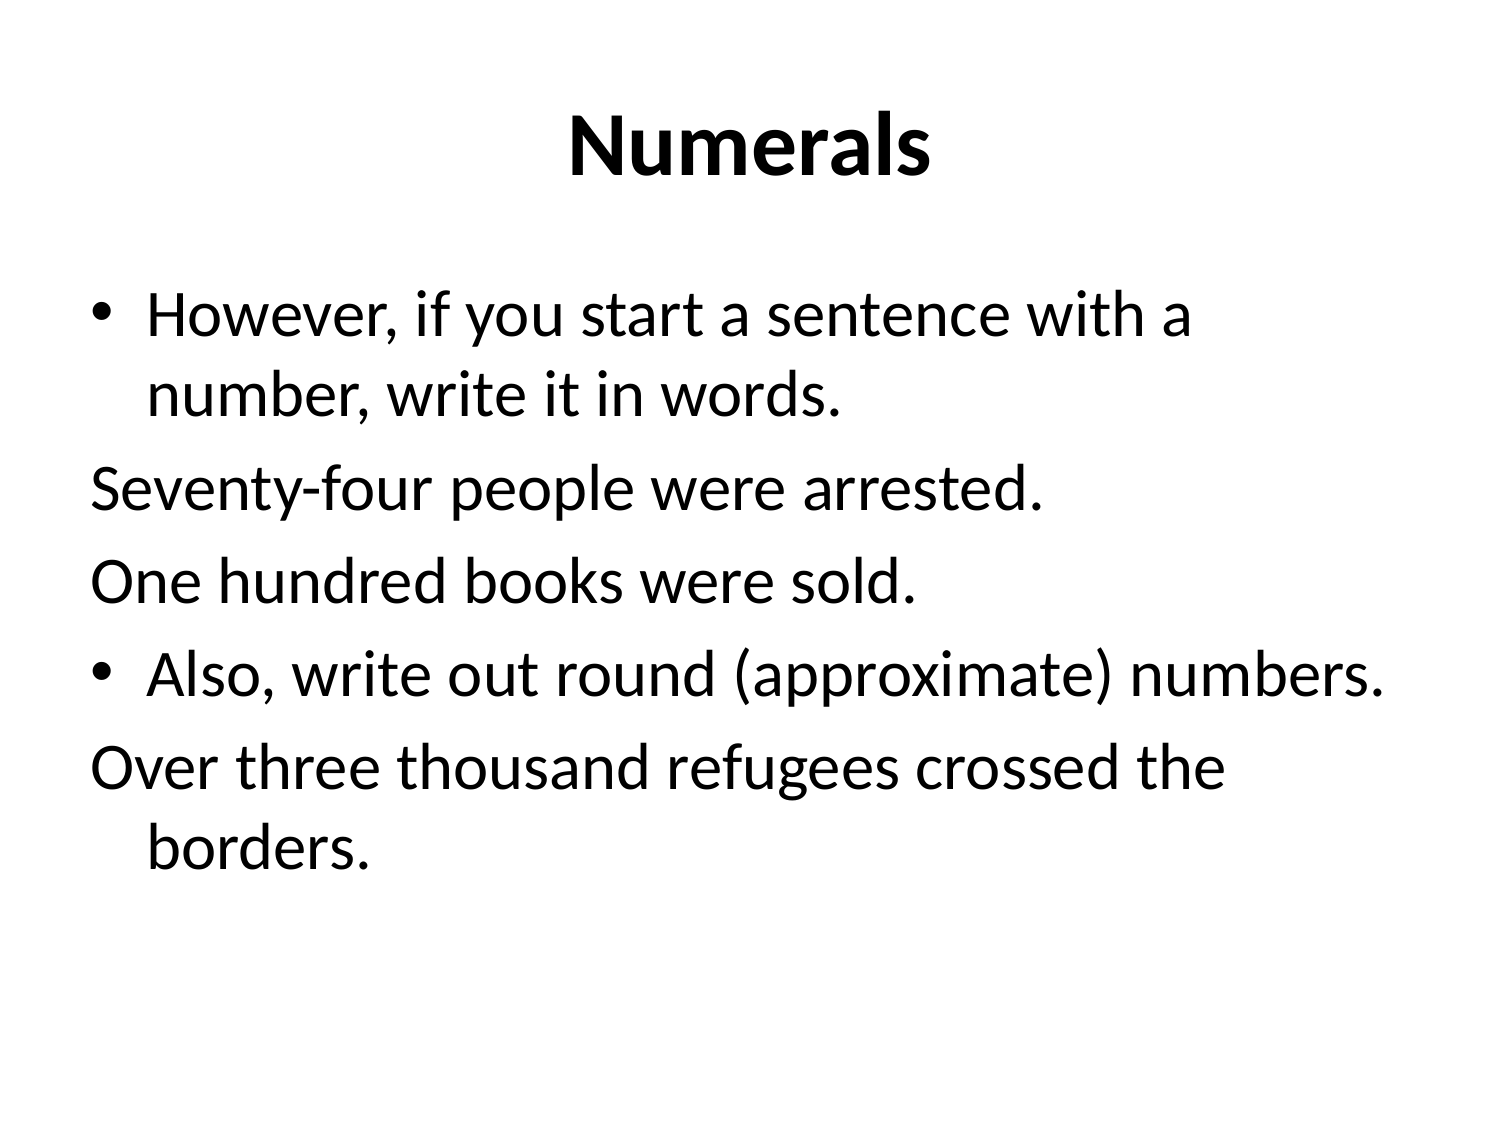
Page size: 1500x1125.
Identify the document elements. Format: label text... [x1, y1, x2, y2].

title Numerals [75, 45, 1425, 233]
list However, if you start a sentence with a number, write it in words. Seventy-four people were arrested. One hundred books were sold. Also, write out round (approximate) numbers. Over three thousand refugees crossed the borders. [75, 262, 1425, 1005]
